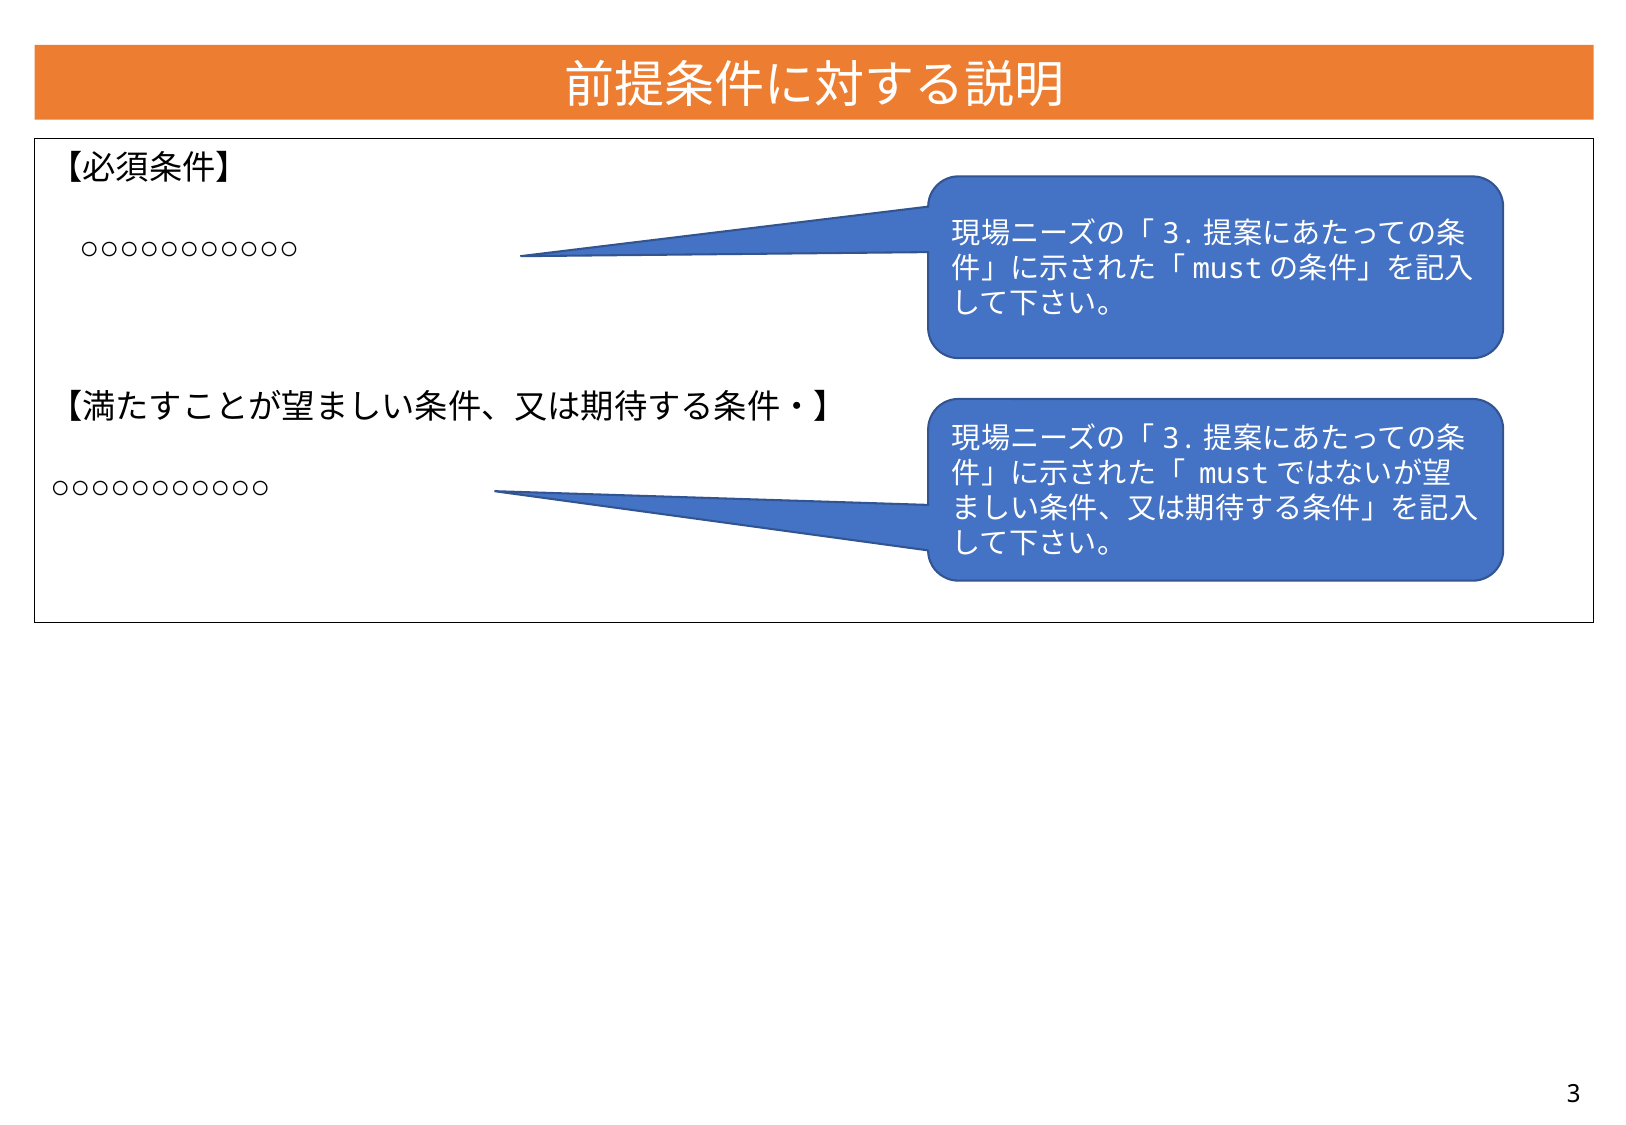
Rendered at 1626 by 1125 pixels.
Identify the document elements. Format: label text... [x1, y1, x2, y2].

text_box 現場ニーズの「3.提案にあたっての条件」に示された「 mustではないが望ましい条件、又は期待する条件」を記入して下さい。 [494, 397, 1505, 582]
text_box 【必須条件】 ○○○○○○○○○○○ 【満たすことが望ましい条件、又は期待する条件・】 ○○○○○○○○○○○ [34, 138, 1594, 623]
text_box 現場ニーズの「3.提案にあたっての条件」に示された「mustの条件」を記入して下さい。 [520, 175, 1505, 360]
text_box 前提条件に対する説明 [34, 44, 1594, 120]
text_box 3 [1521, 1065, 1625, 1125]
